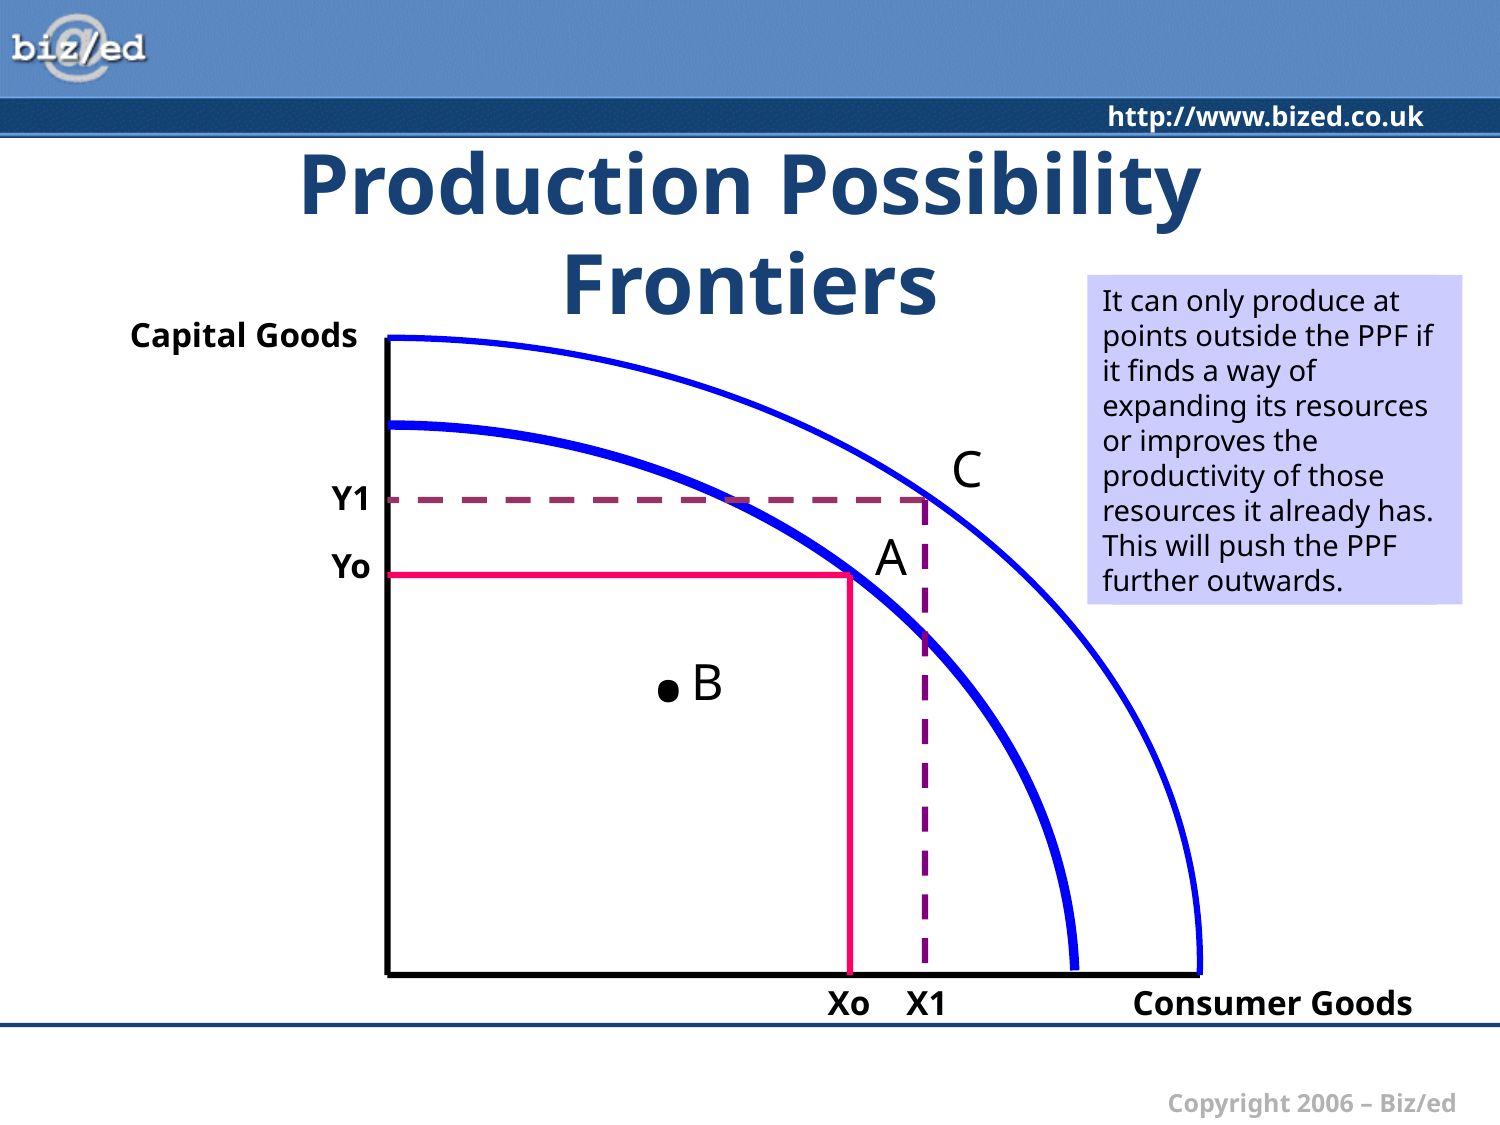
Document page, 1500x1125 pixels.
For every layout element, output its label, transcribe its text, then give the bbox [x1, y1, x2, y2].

text_box [851, 970, 925, 976]
text_box Production Possibility Frontiers [112, 137, 1388, 325]
text_box It can only produce at points outside the PPF if it finds a way of expanding its resources or improves the productivity of those resources it already has. This will push the PPF further outwards. [1087, 274, 1463, 605]
text_box C [936, 430, 998, 505]
text_box Yo [316, 537, 386, 593]
text_box Y1 [316, 469, 387, 525]
text_box Xo [812, 974, 886, 1030]
picture [0, 0, 1500, 138]
text_box [387, 337, 1200, 975]
text_box Capital Goods [114, 307, 374, 362]
text_box [387, 963, 850, 988]
text_box X1 [891, 974, 963, 1030]
text_box Consumer Goods [1117, 974, 1429, 1030]
